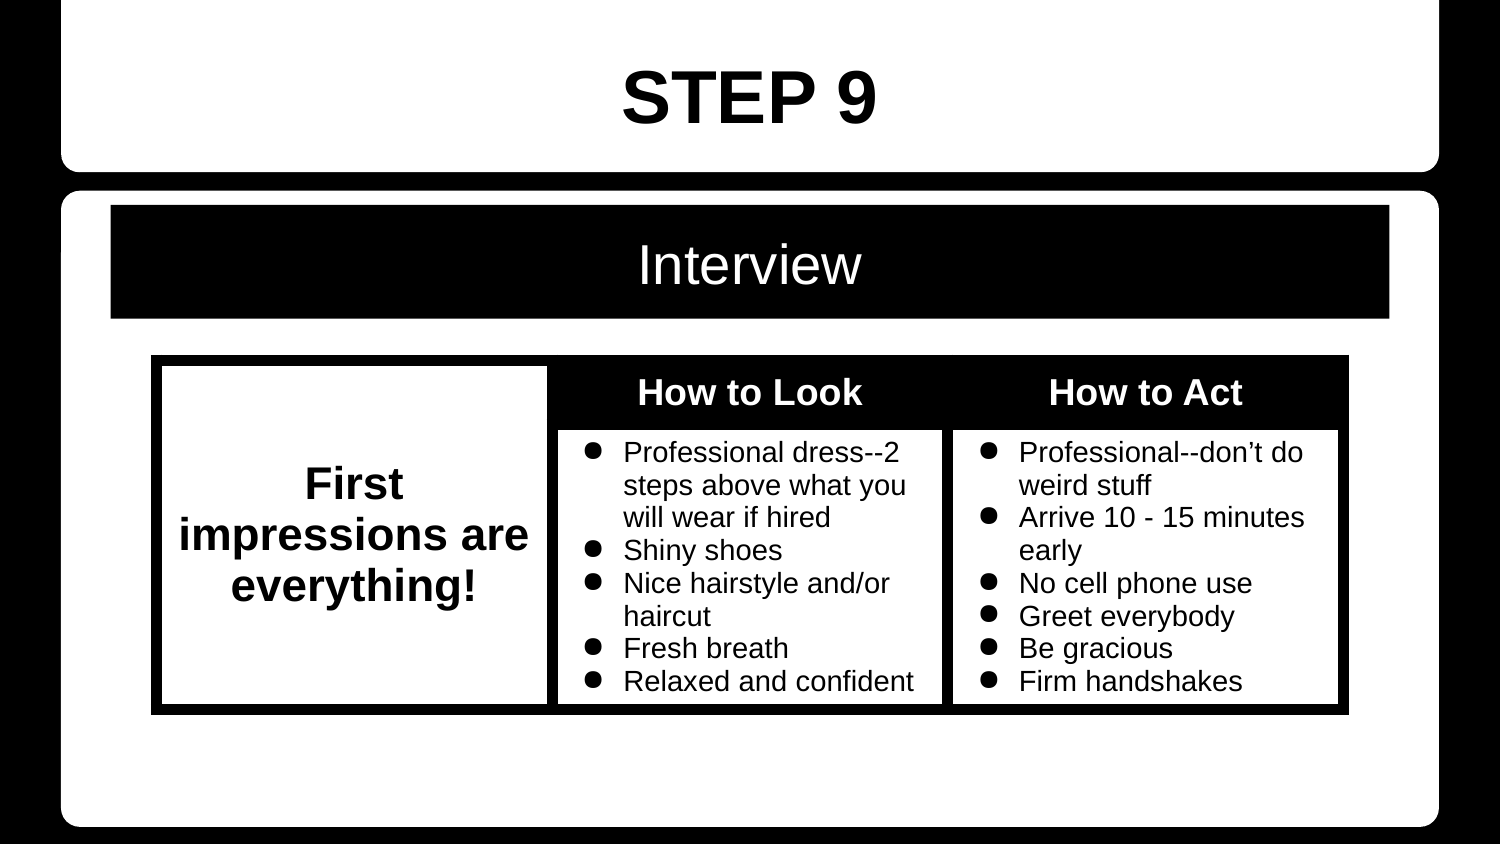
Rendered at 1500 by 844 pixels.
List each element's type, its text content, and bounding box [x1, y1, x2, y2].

table_header How to Look [558, 366, 942, 419]
table_cell Professional--don’t do weird stuff Arrive 10 - 15 minutes early No cell phone use Greet everybody Be gracious Firm handshakes [953, 430, 1338, 704]
title STEP 9 [75, 22, 1425, 164]
table_header First impressions are everything! [162, 366, 547, 704]
list Interview [110, 204, 1390, 319]
table_header How to Act [953, 366, 1338, 419]
table_cell Professional dress--2 steps above what you will wear if hired Shiny shoes Nice hairstyle and/or haircut Fresh breath Relaxed and confident [558, 430, 942, 704]
